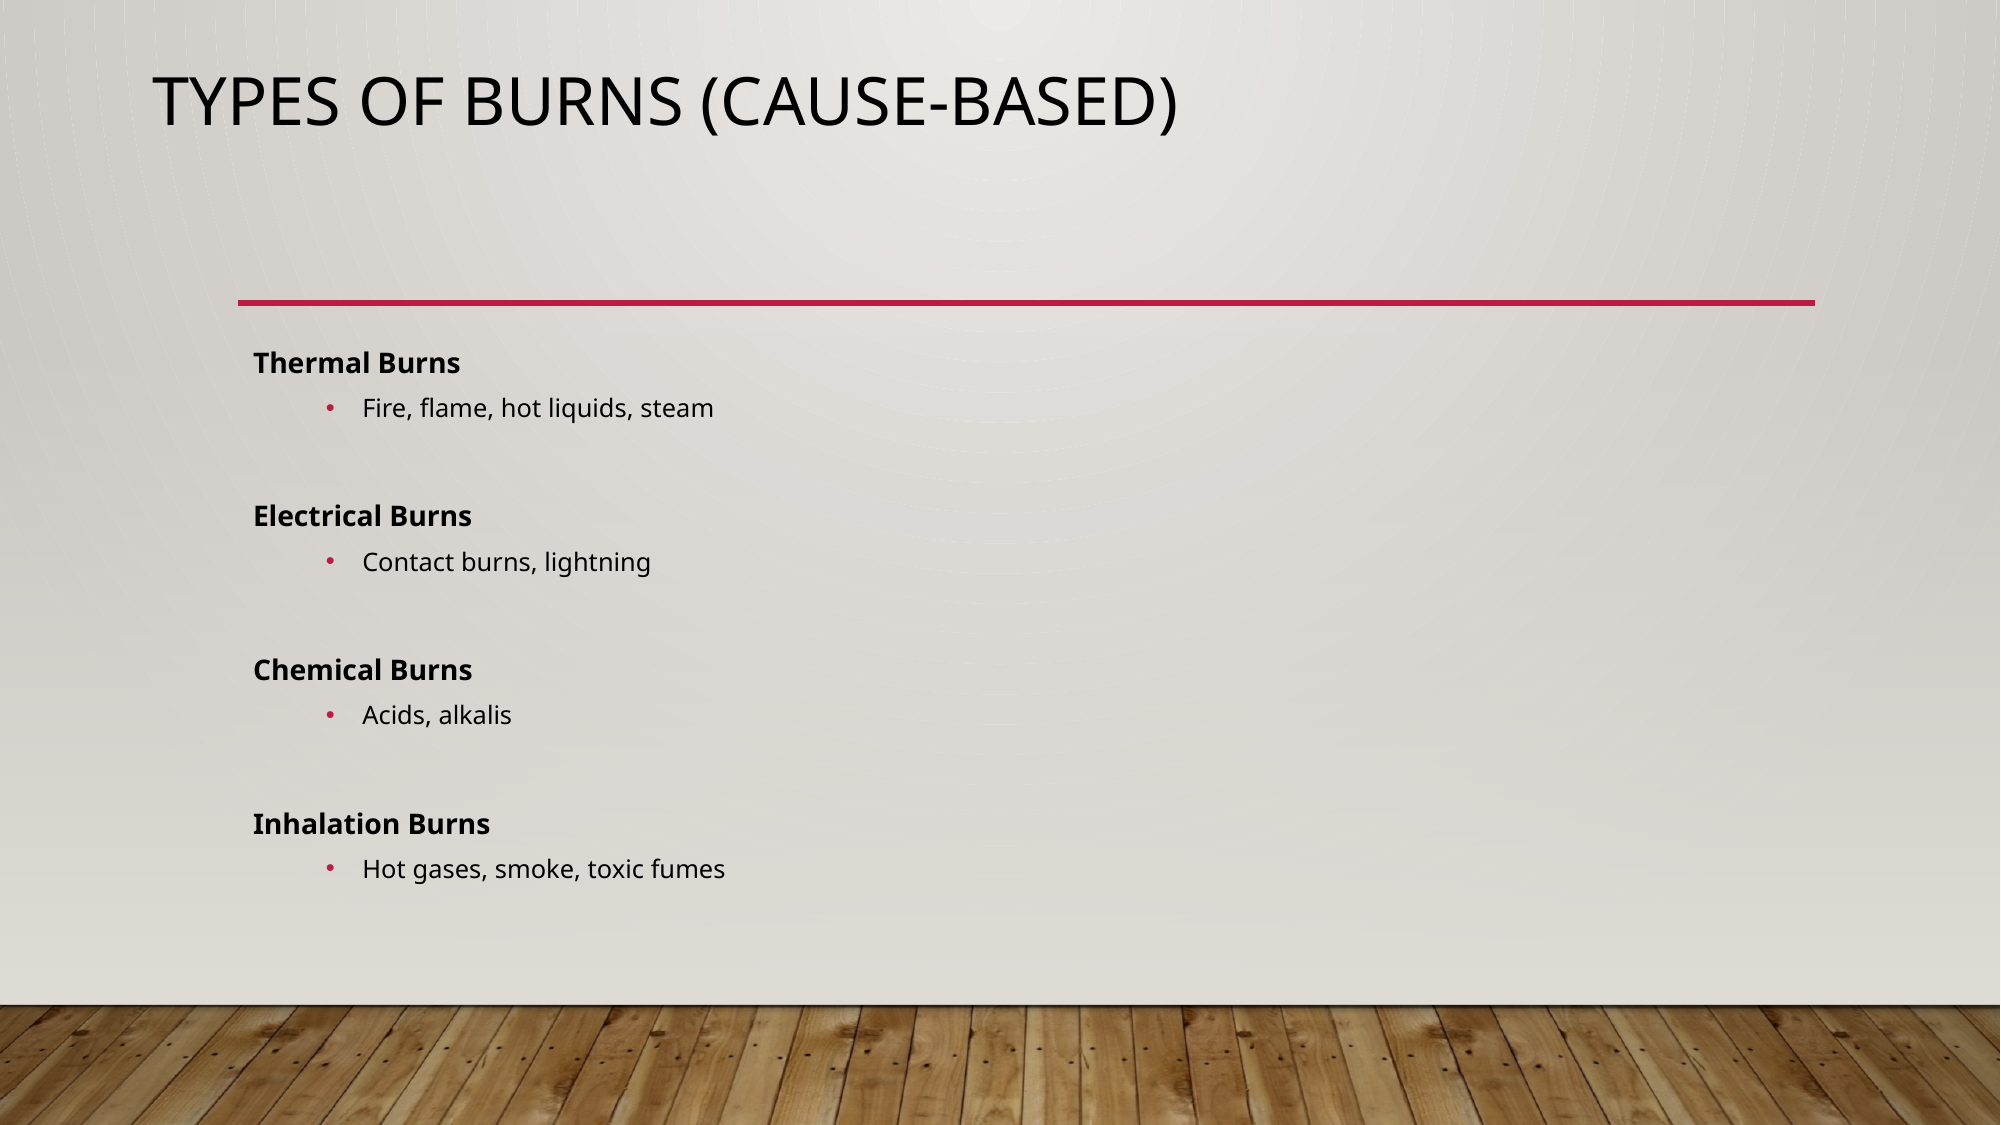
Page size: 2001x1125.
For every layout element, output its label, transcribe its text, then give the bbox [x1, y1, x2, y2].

picture [0, 1005, 2000, 1125]
list Thermal Burns Fire, flame, hot liquids, steam Electrical Burns Contact burns, lightning Chemical Burns Acids, alkalis Inhalation Burns Hot gases, smoke, toxic fumes [238, 330, 1814, 897]
title Types of Burns (Cause-Based) [137, 59, 1863, 205]
